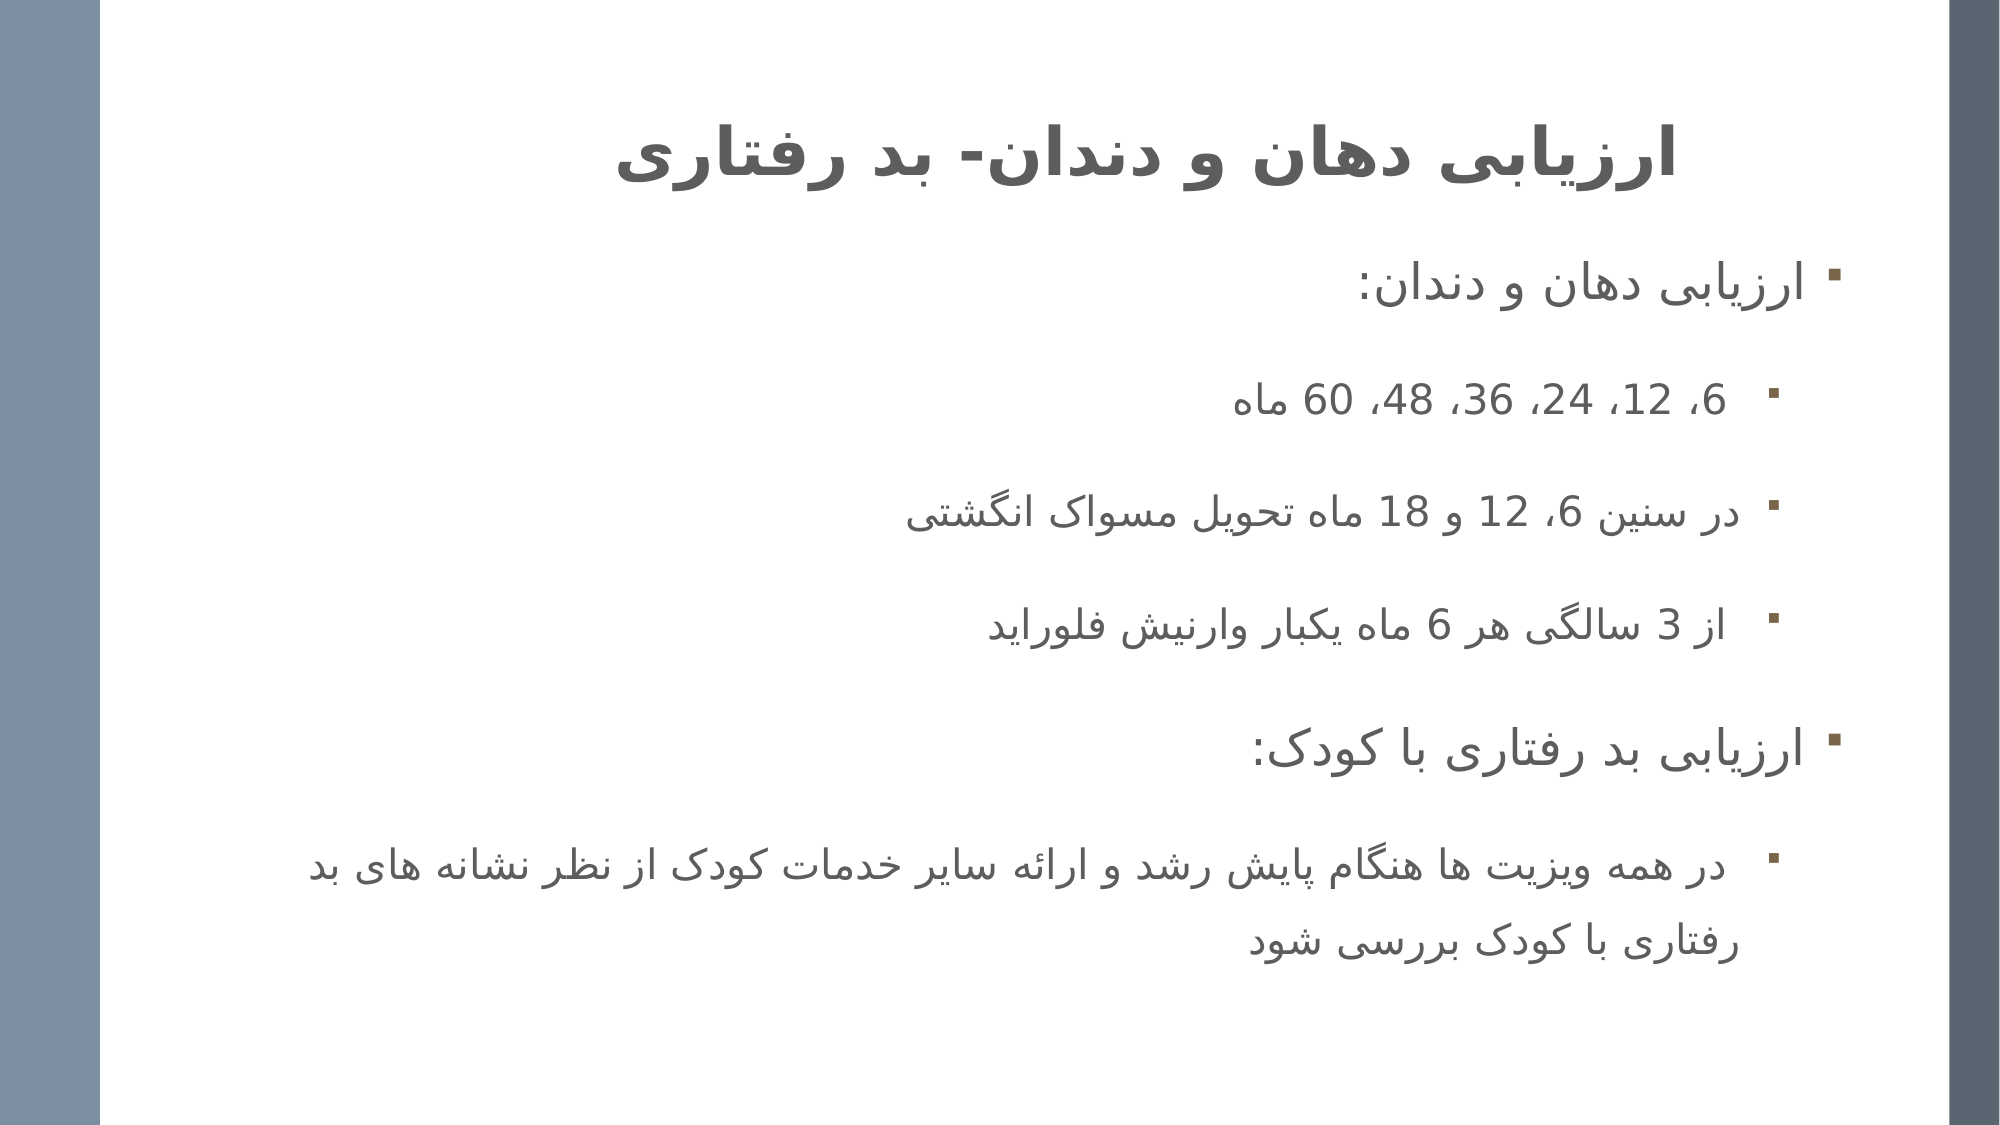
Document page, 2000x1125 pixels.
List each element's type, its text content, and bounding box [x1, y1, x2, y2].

title ارزیابی دهان و دندان- بد رفتاری [574, 24, 1697, 198]
list ارزیابی دهان و دندان: 6، 12، 24، 36، 48، 60 ماه در سنین 6، 12 و 18 ماه تحویل مسواک انگشتی از 3 سالگی هر 6 ماه یکبار وارنیش فلوراید ارزیابی بد رفتاری با کودک: در همه ویزیت ها هنگام پایش رشد و ارائه سایر خدمات کودک از نظر نشانه های بد رفتاری با کودک بررسی شود [237, 212, 1925, 1063]
